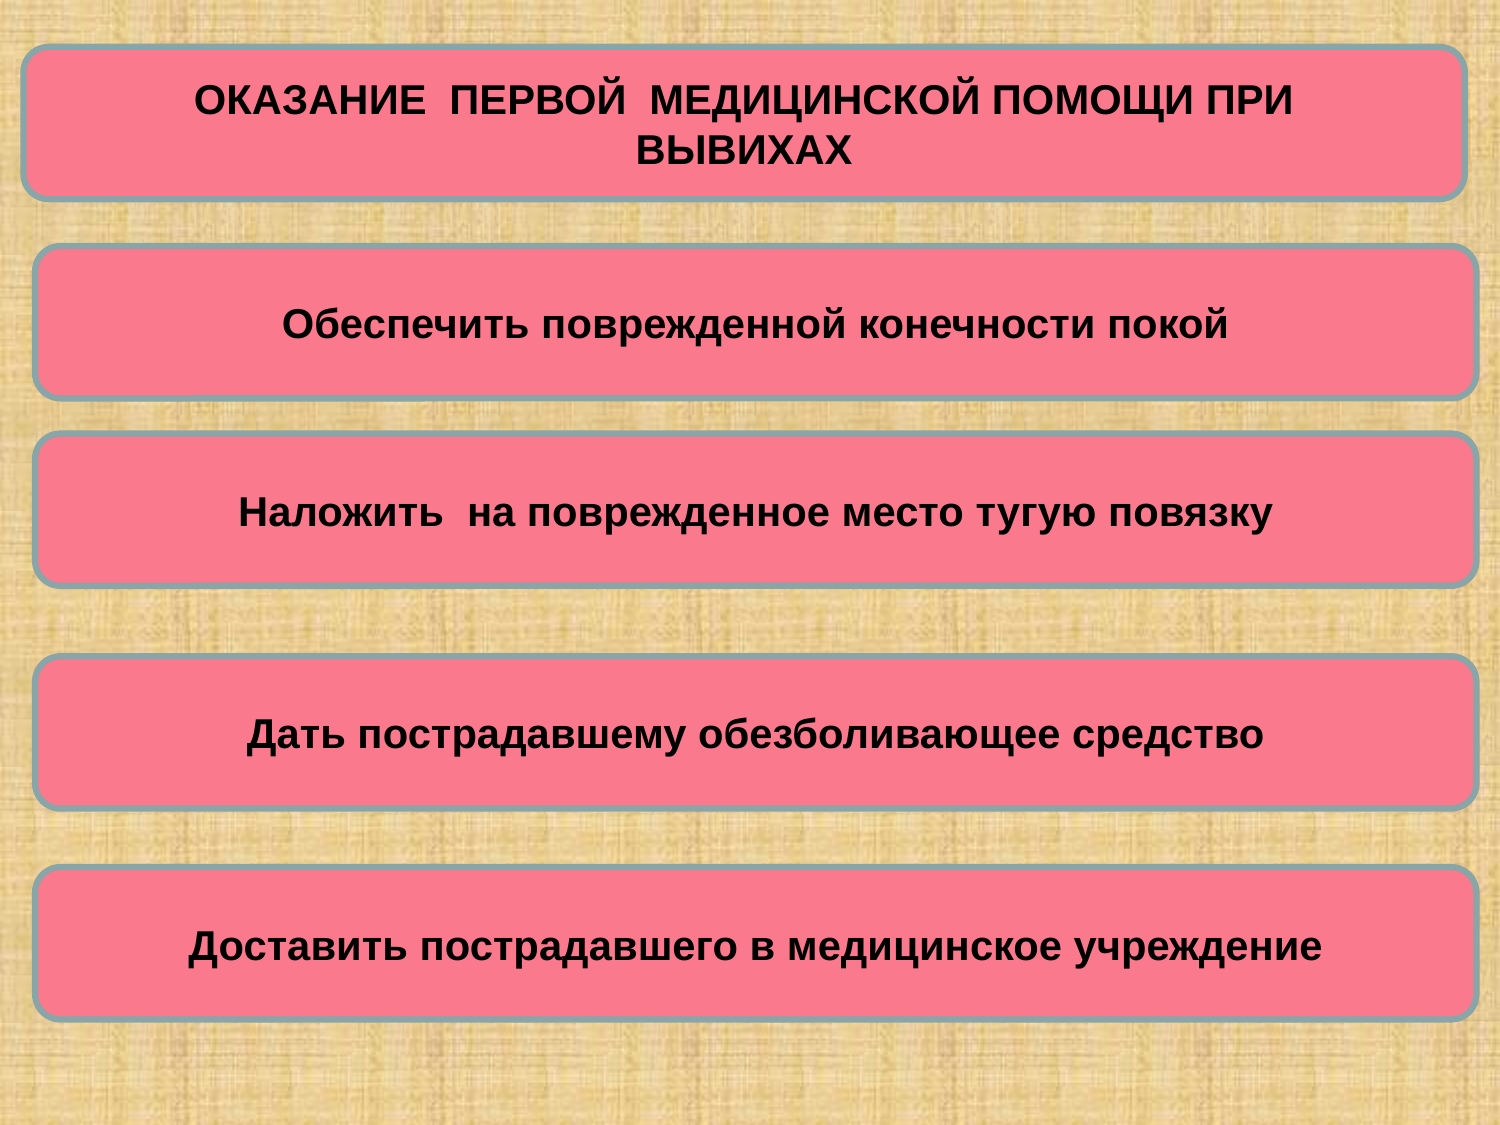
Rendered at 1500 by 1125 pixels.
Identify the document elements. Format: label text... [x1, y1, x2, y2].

text_box Обеспечить поврежденной конечности покой [32, 243, 1479, 401]
text_box Наложить на поврежденное место тугую повязку [32, 431, 1479, 588]
text_box ОКАЗАНИЕ ПЕРВОЙ МЕДИЦИНСКОЙ ПОМОЩИ ПРИ ВЫВИХАХ [21, 44, 1467, 202]
text_box Дать пострадавшему обезболивающее средство [32, 654, 1479, 811]
picture [0, 0, 1500, 1125]
text_box Доставить пострадавшего в медицинское учреждение [32, 865, 1479, 1022]
